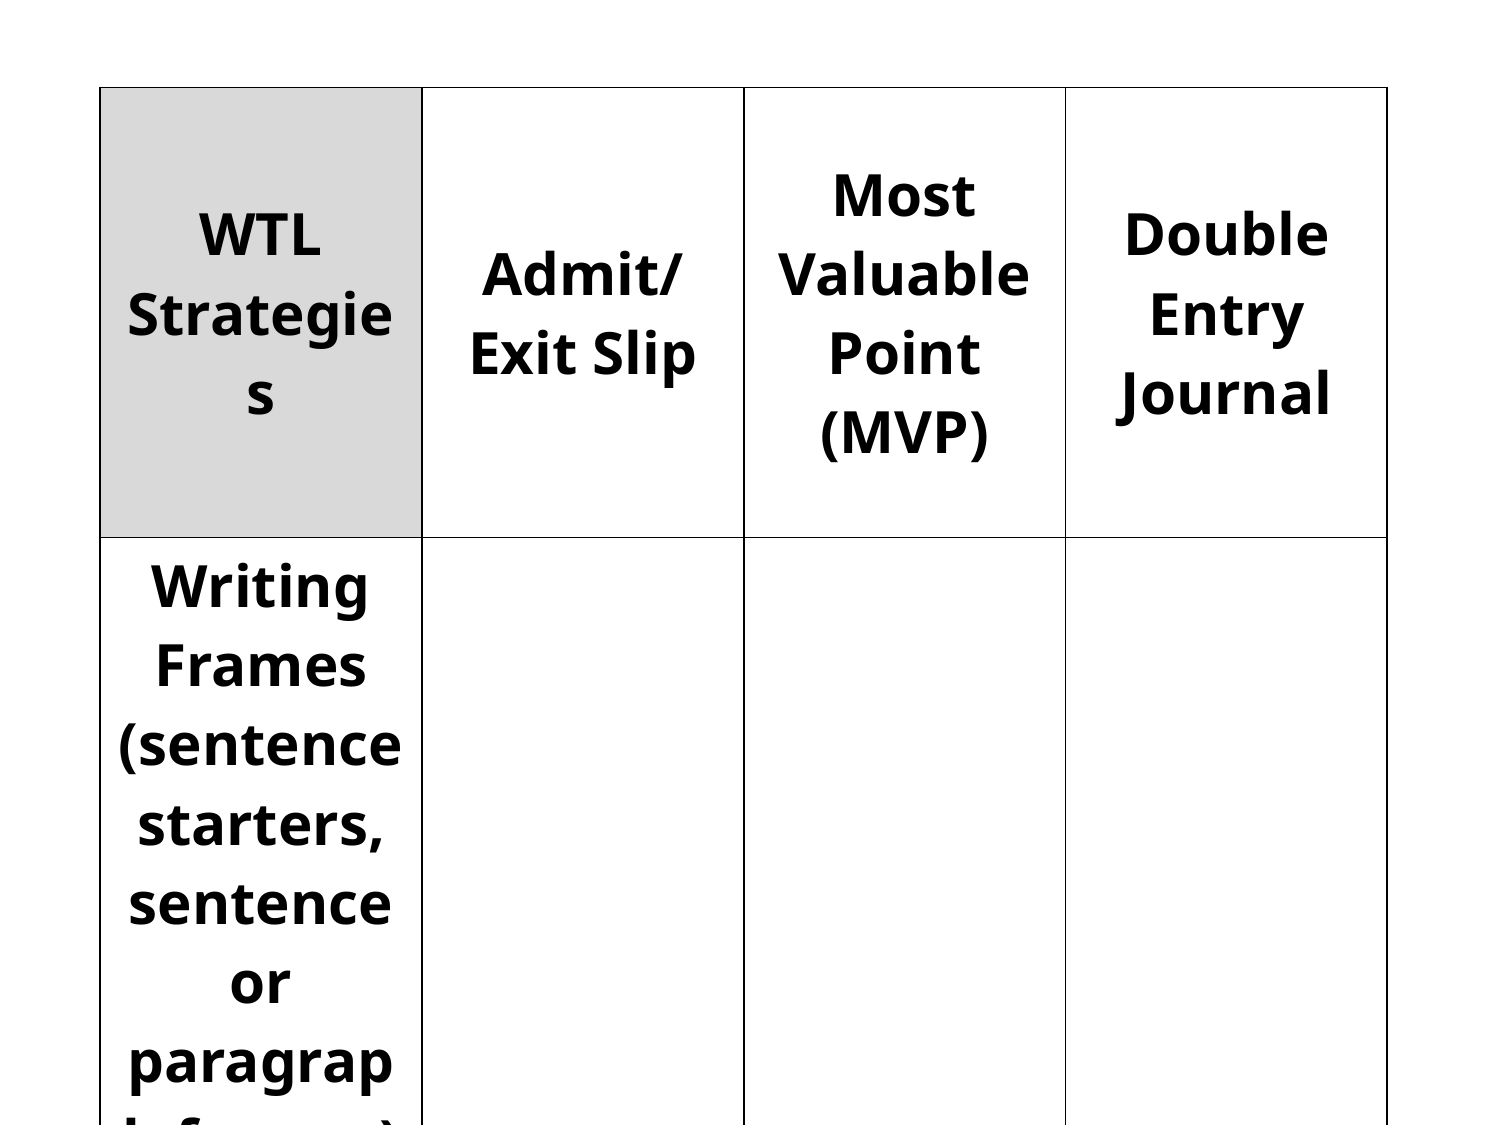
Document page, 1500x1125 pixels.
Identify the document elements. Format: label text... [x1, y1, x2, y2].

table_cell [1066, 538, 1386, 1125]
table_header Most Valuable Point (MVP) [745, 88, 1065, 537]
table_header Double Entry Journal [1066, 88, 1386, 537]
table_cell [423, 538, 743, 1125]
table_cell Writing Frames (sentence starters, sentence or paragraph frames) [101, 538, 421, 1125]
table_header Admit/Exit Slip [423, 88, 743, 537]
table_cell [745, 538, 1065, 1125]
table_header WTL Strategies [101, 88, 421, 537]
